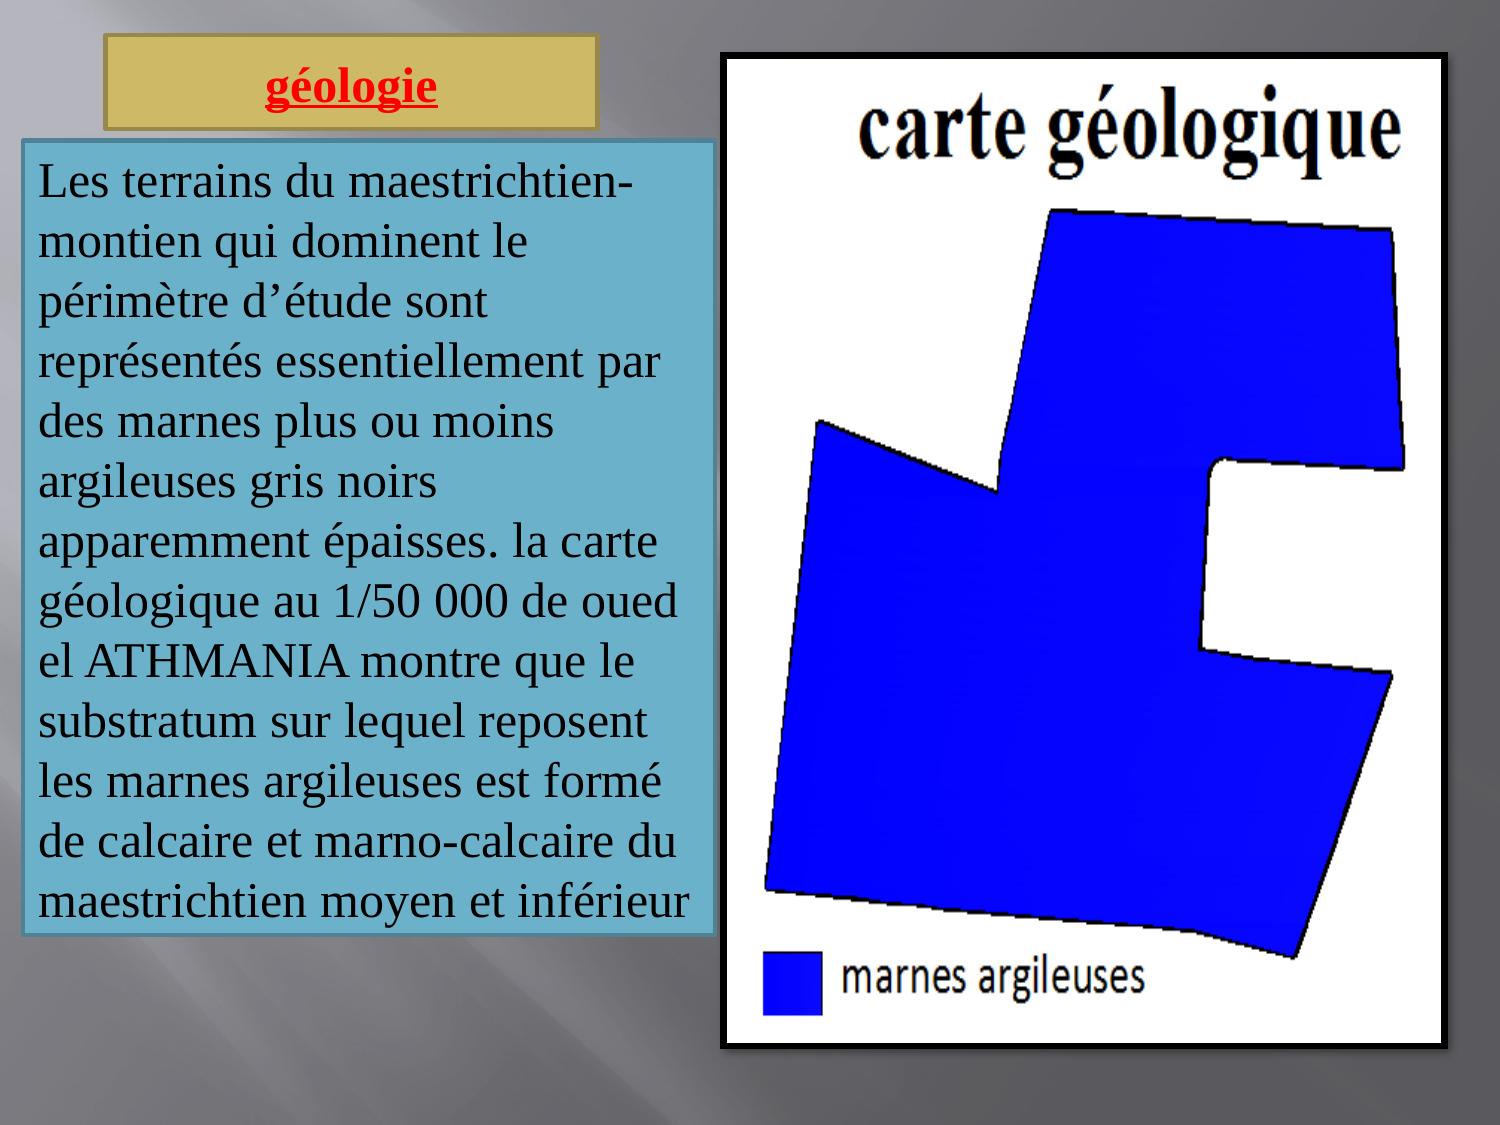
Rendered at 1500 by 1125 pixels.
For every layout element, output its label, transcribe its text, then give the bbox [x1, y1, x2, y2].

text_box géologie [103, 33, 600, 131]
picture [726, 58, 1442, 1044]
text_box Les terrains du maestrichtien-montien qui dominent le périmètre d’étude sont représentés essentiellement par des marnes plus ou moins argileuses gris noirs apparemment épaisses. la carte géologique au 1/50 000 de oued el ATHMANIA montre que le substratum sur lequel reposent les marnes argileuses est formé de calcaire et marno-calcaire du maestrichtien moyen et inférieur [21, 138, 717, 937]
